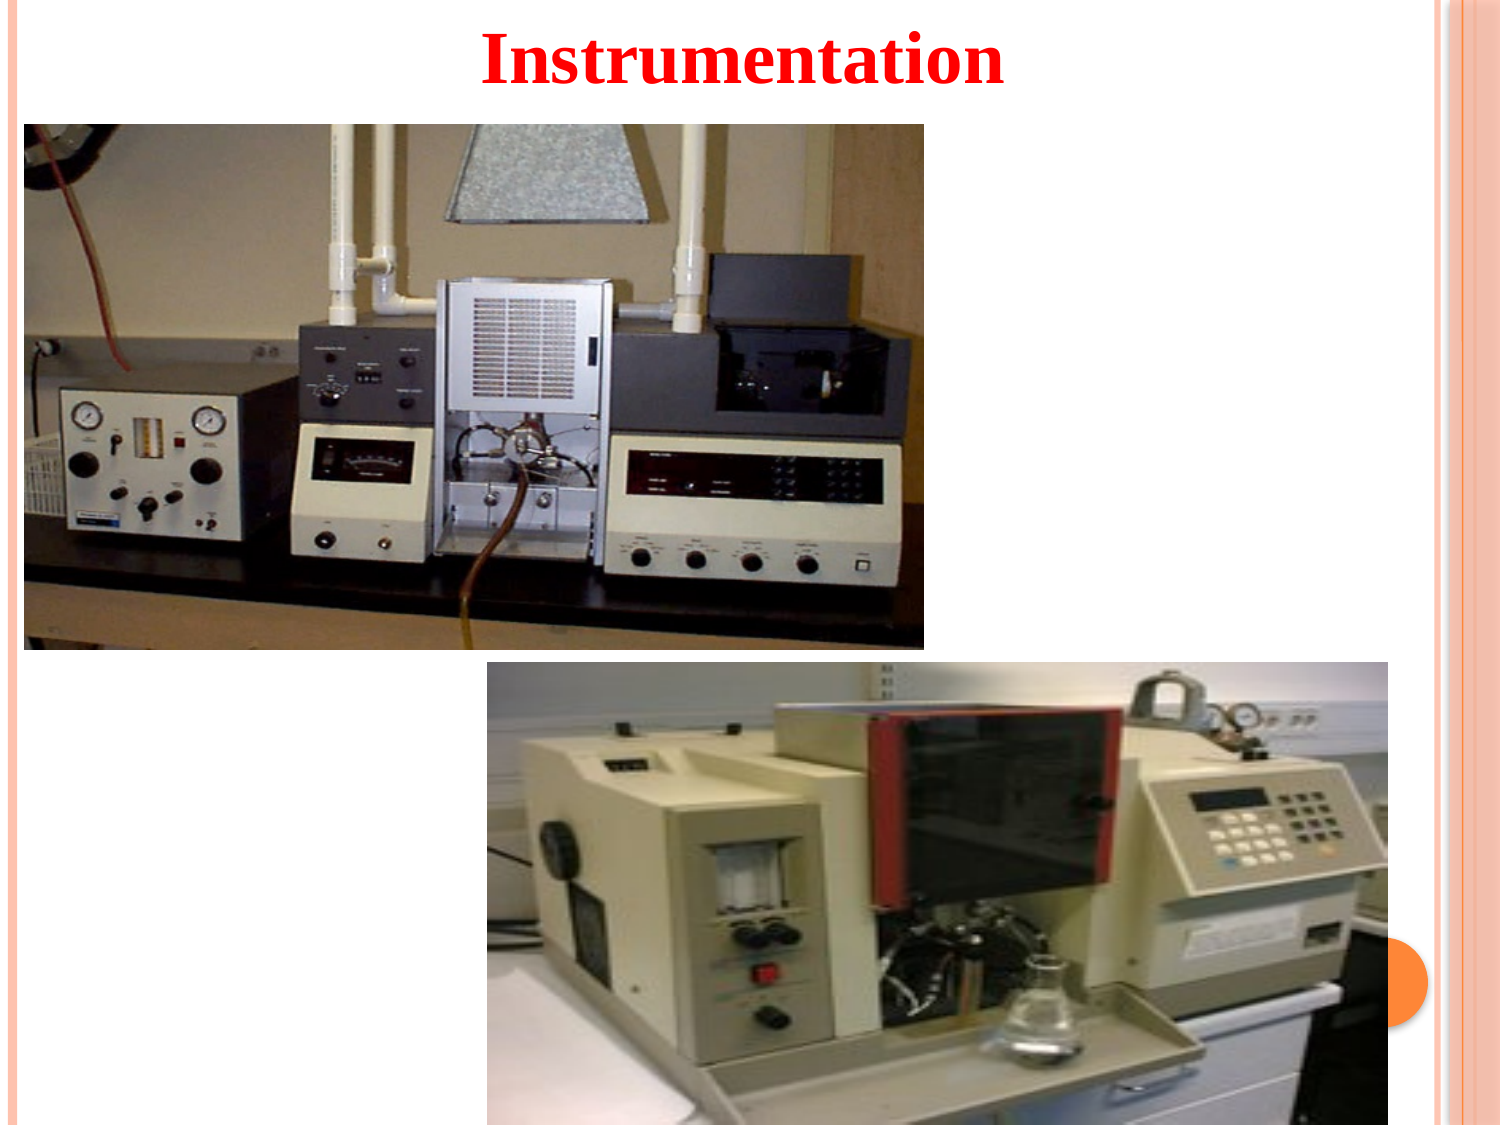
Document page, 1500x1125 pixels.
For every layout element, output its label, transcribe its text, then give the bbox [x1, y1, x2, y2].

text_box Instrumentation [462, 0, 1023, 106]
picture [486, 661, 1388, 1125]
picture [24, 124, 924, 651]
